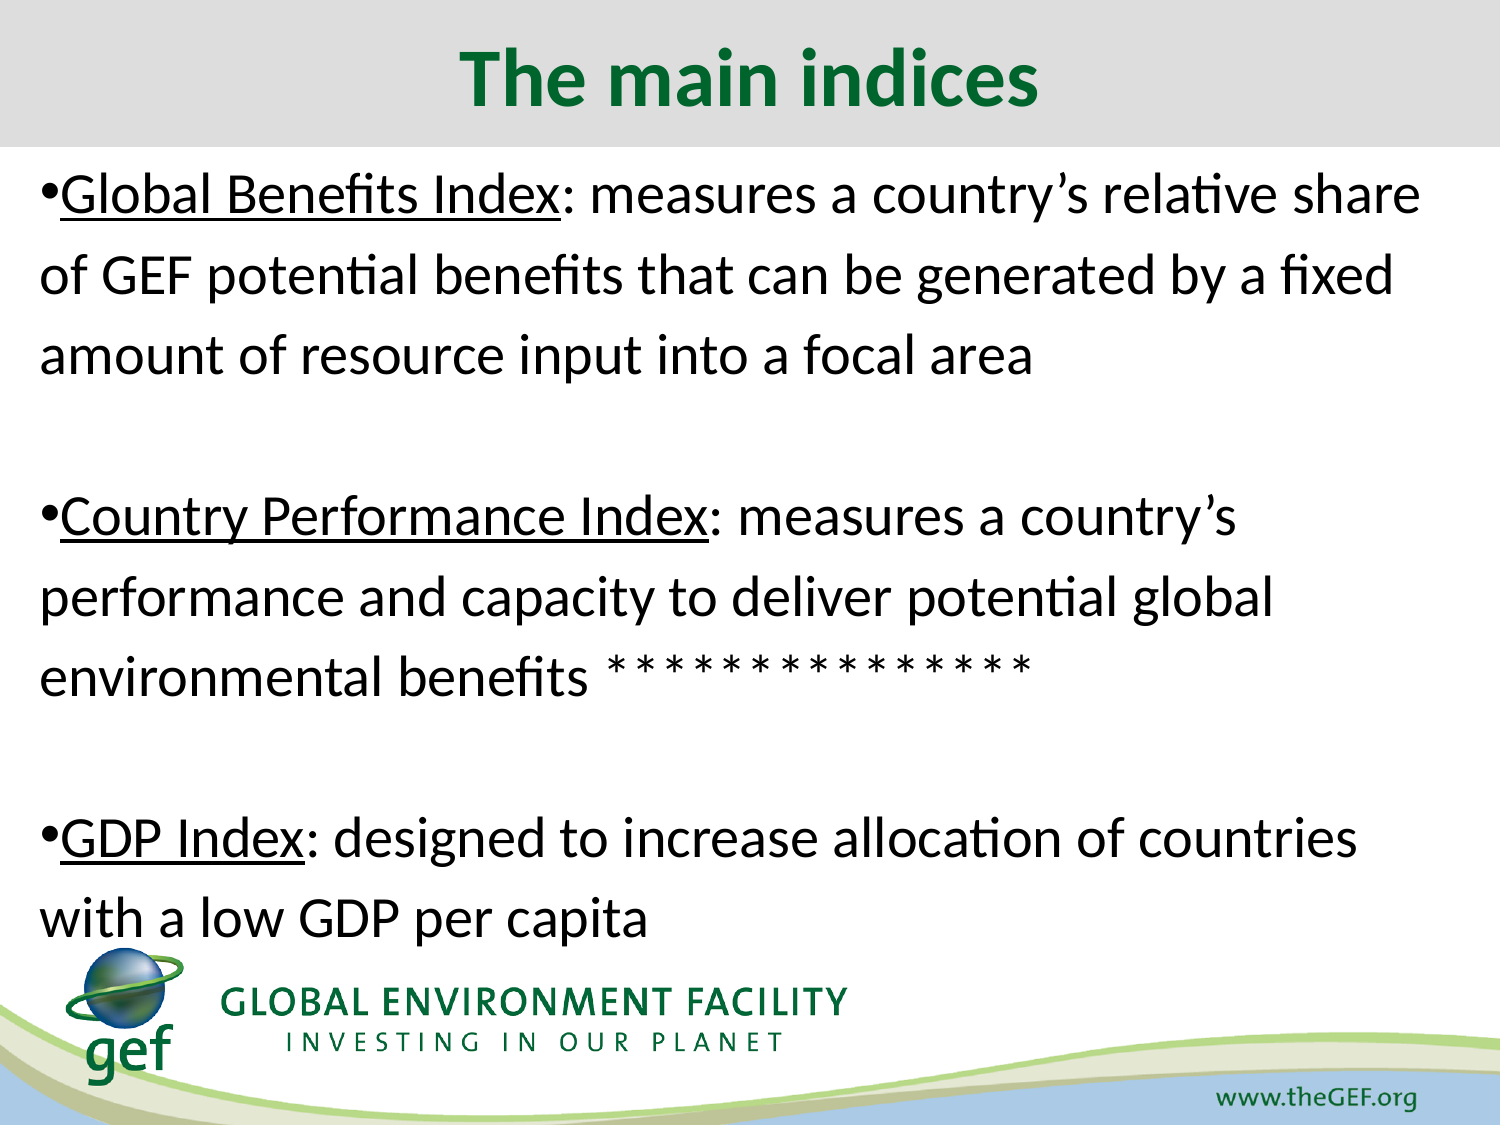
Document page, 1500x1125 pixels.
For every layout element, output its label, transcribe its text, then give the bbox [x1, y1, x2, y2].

text_box The main indices [0, 0, 1500, 147]
picture [0, 920, 1500, 1125]
list Global Benefits Index: measures a country’s relative share of GEF potential benefits that can be generated by a fixed amount of resource input into a focal area Country Performance Index: measures a country’s performance and capacity to deliver potential global environmental benefits *************** GDP Index: designed to increase allocation of countries with a low GDP per capita [24, 147, 1476, 1051]
